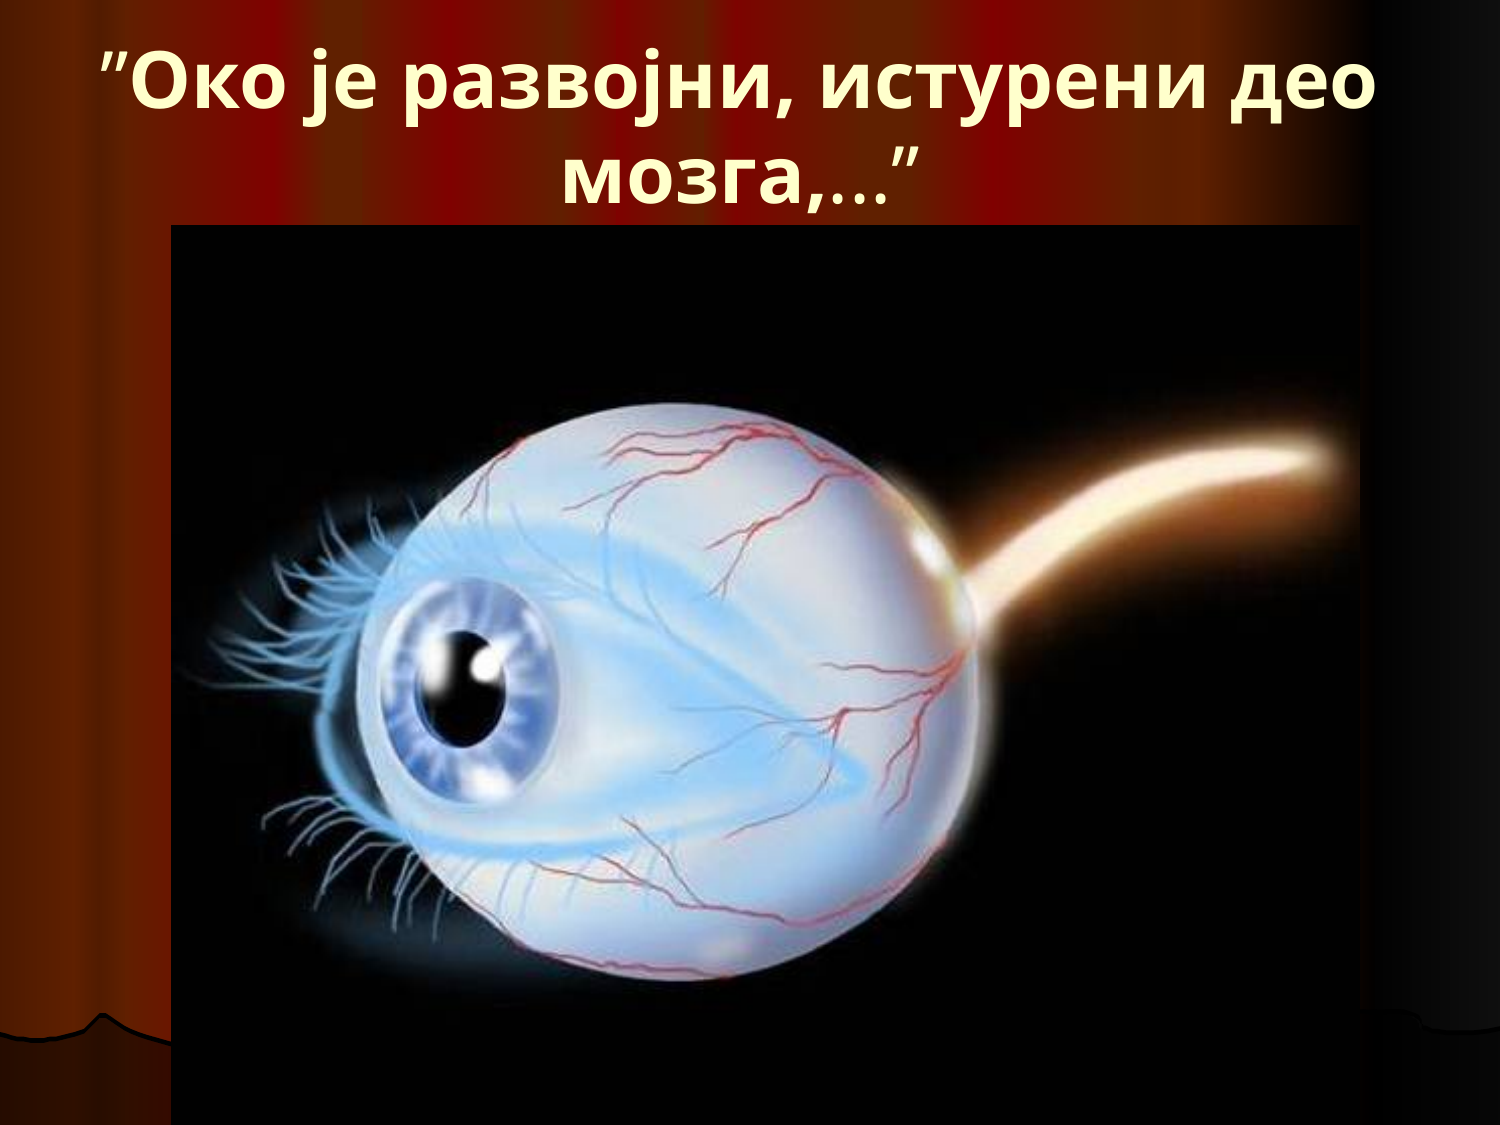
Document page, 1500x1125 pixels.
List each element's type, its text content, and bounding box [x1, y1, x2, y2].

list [170, 225, 1360, 1125]
title ”Око је развојни, истурени део мозга,...” [64, 30, 1416, 219]
